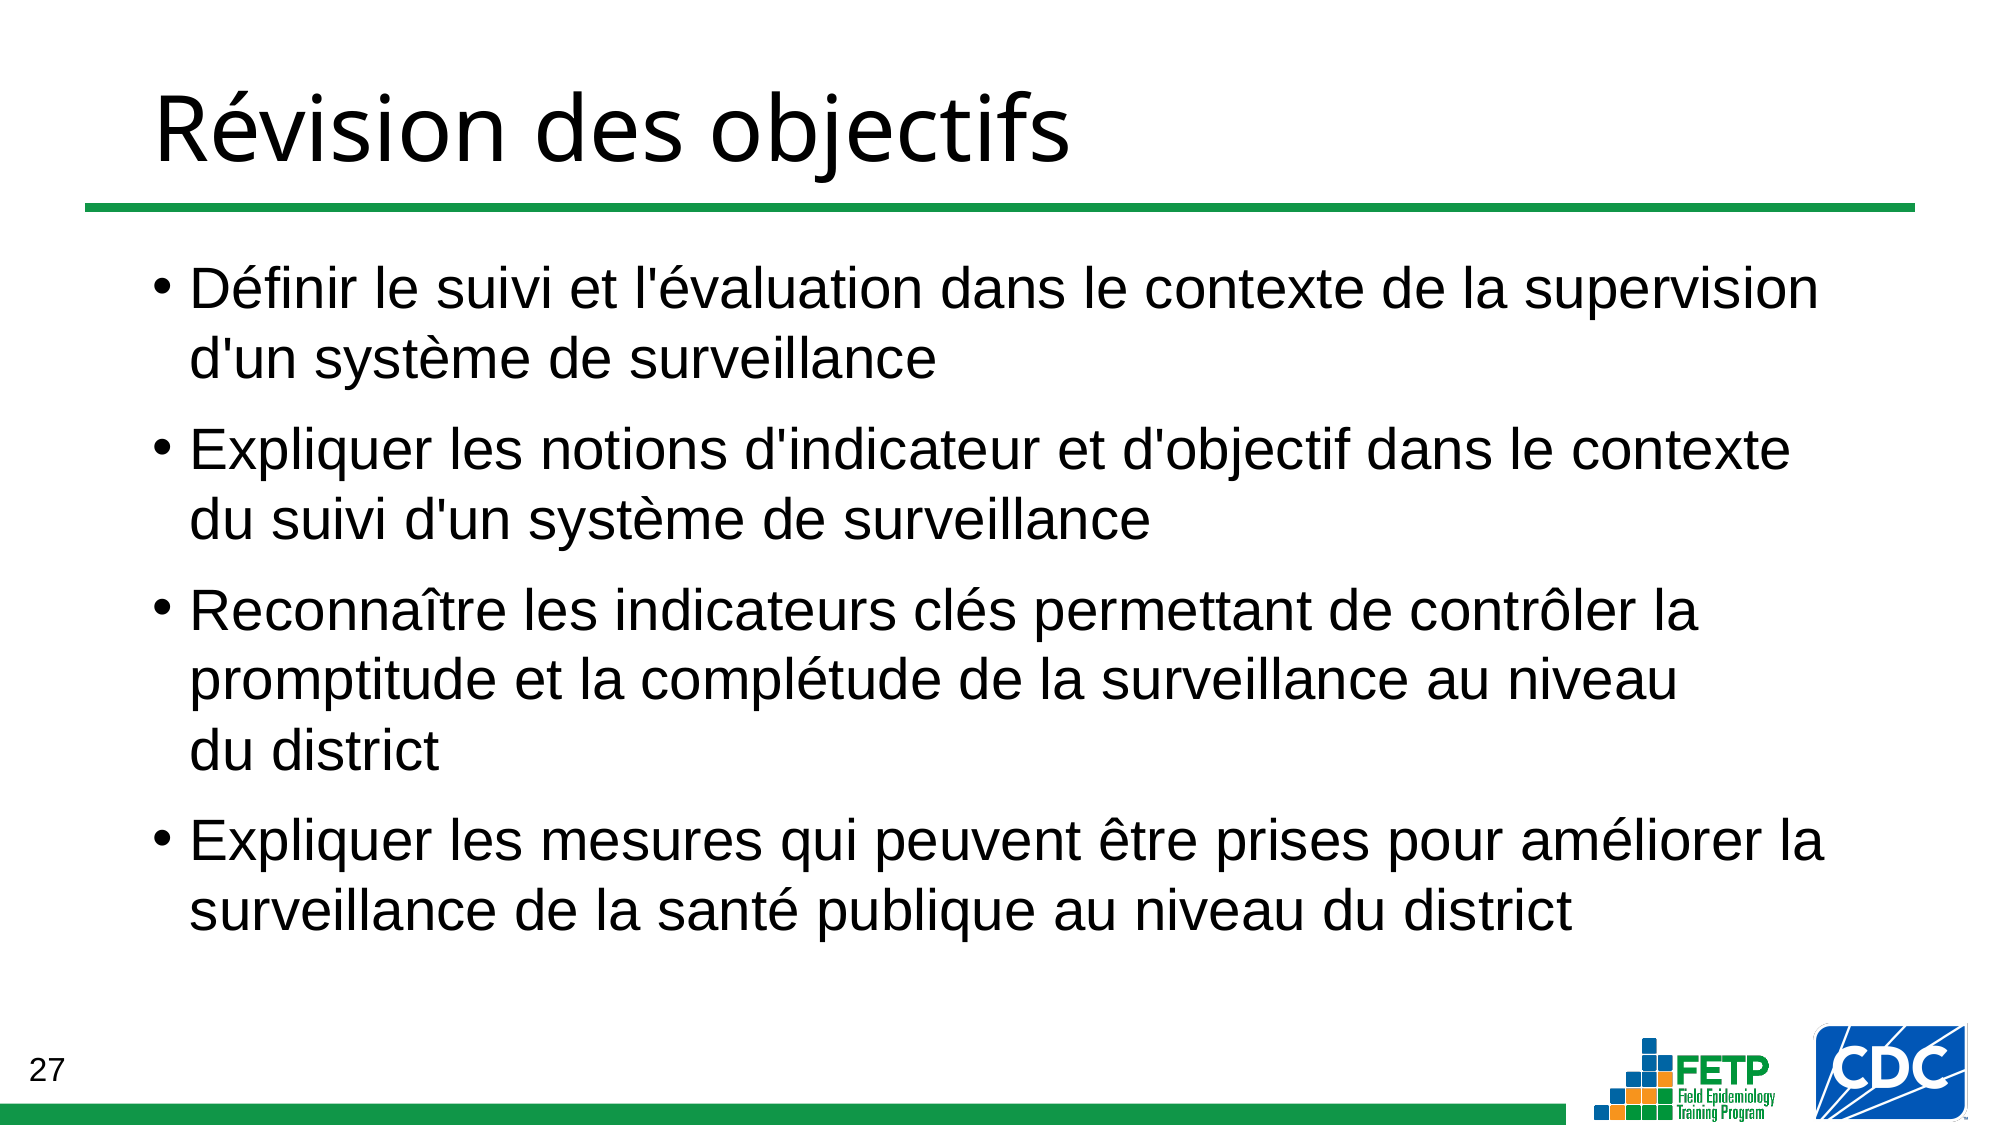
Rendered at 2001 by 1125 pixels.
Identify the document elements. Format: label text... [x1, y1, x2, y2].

list Définir le suivi et l'évaluation dans le contexte de la supervision d'un système de surveillance Expliquer les notions d'indicateur et d'objectif dans le contexte du suivi d'un système de surveillance Reconnaître les indicateurs clés permettant de contrôler la promptitude et la complétude de la surveillance au niveau du district Expliquer les mesures qui peuvent être prises pour améliorer la surveillance de la santé publique au niveau du district [137, 242, 1863, 1004]
picture [1813, 1023, 1968, 1122]
picture [1594, 1038, 1775, 1122]
title Révision des objectifs [137, 75, 1863, 207]
